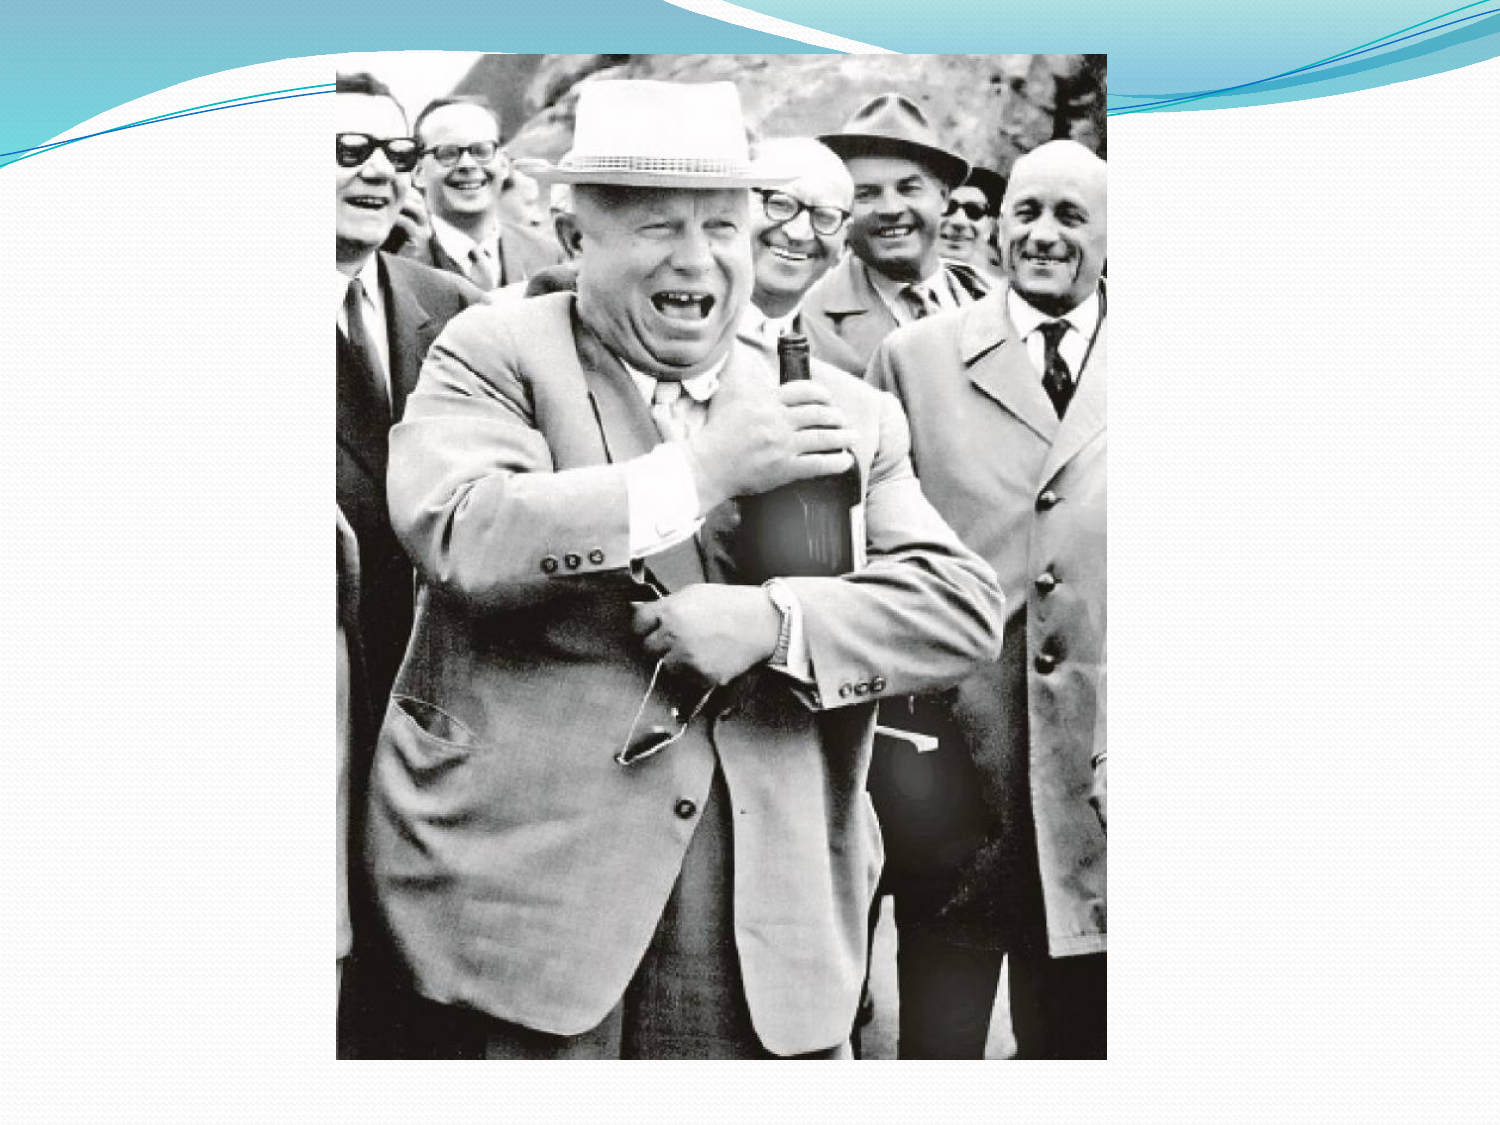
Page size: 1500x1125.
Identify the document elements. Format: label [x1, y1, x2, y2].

picture [336, 54, 1107, 1061]
